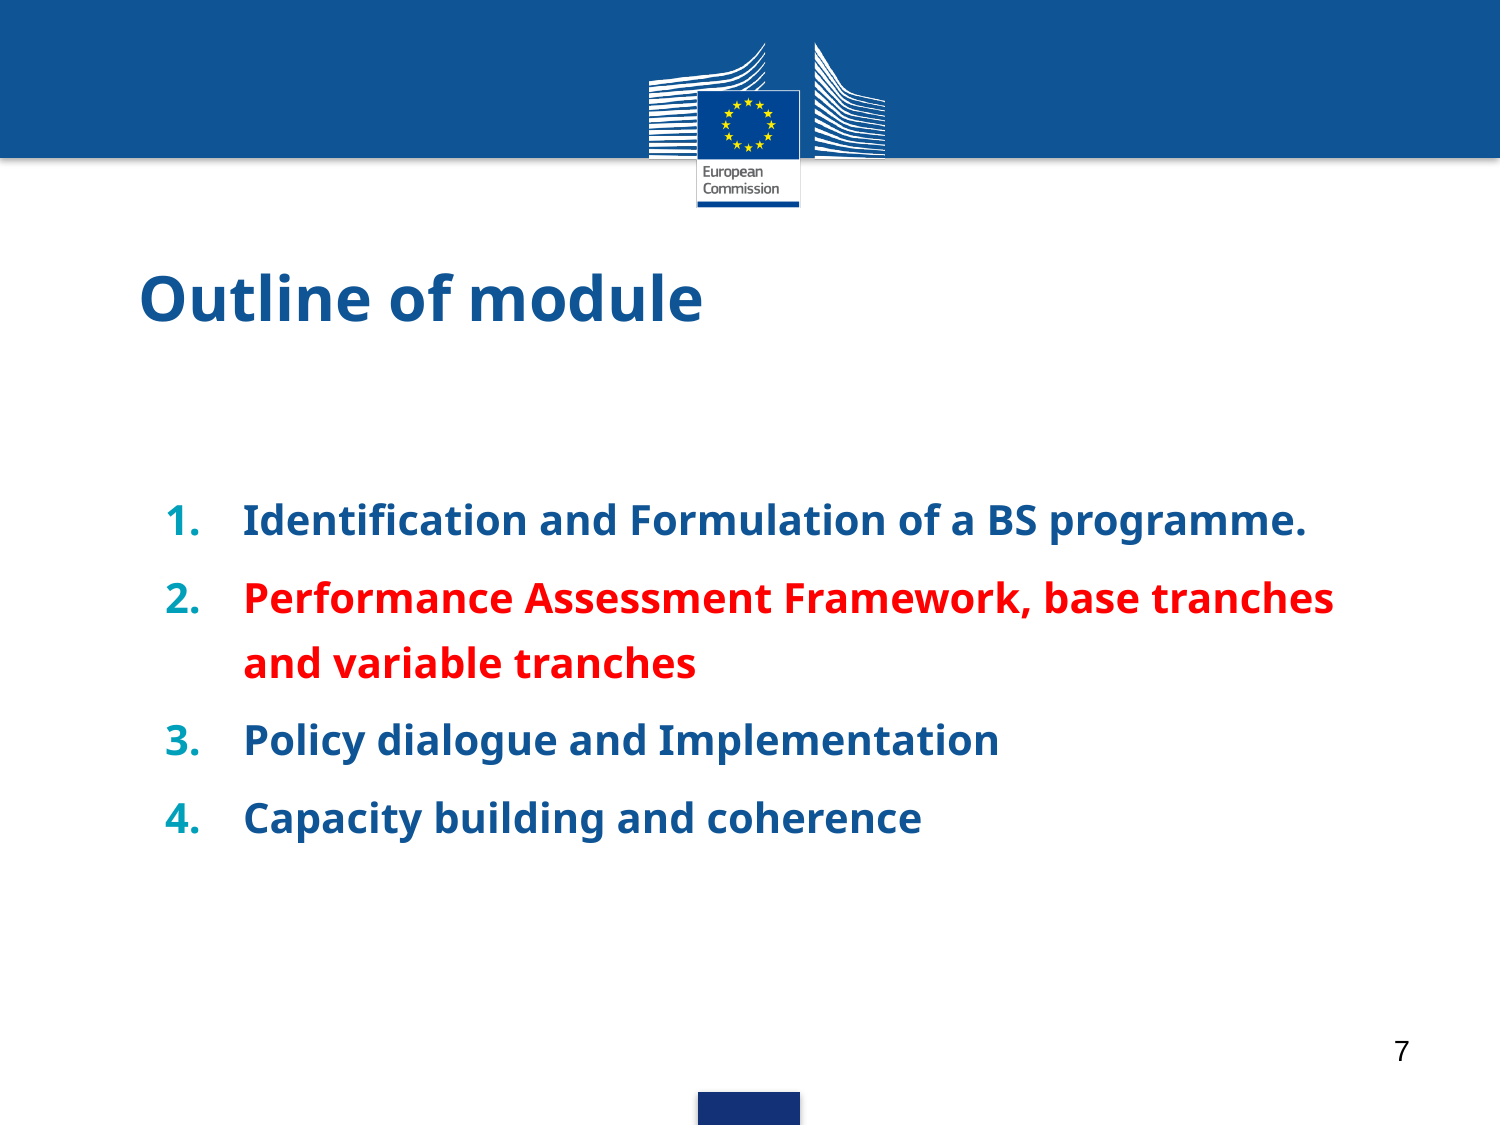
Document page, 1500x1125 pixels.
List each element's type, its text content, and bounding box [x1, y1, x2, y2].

picture [649, 42, 885, 208]
title Outline of module [64, 219, 1415, 374]
slide_number 7 [1074, 1024, 1425, 1103]
list Identification and Formulation of a BS programme. Performance Assessment Framework, base tranches and variable tranches Policy dialogue and Implementation Capacity building and coherence [75, 408, 1425, 1047]
